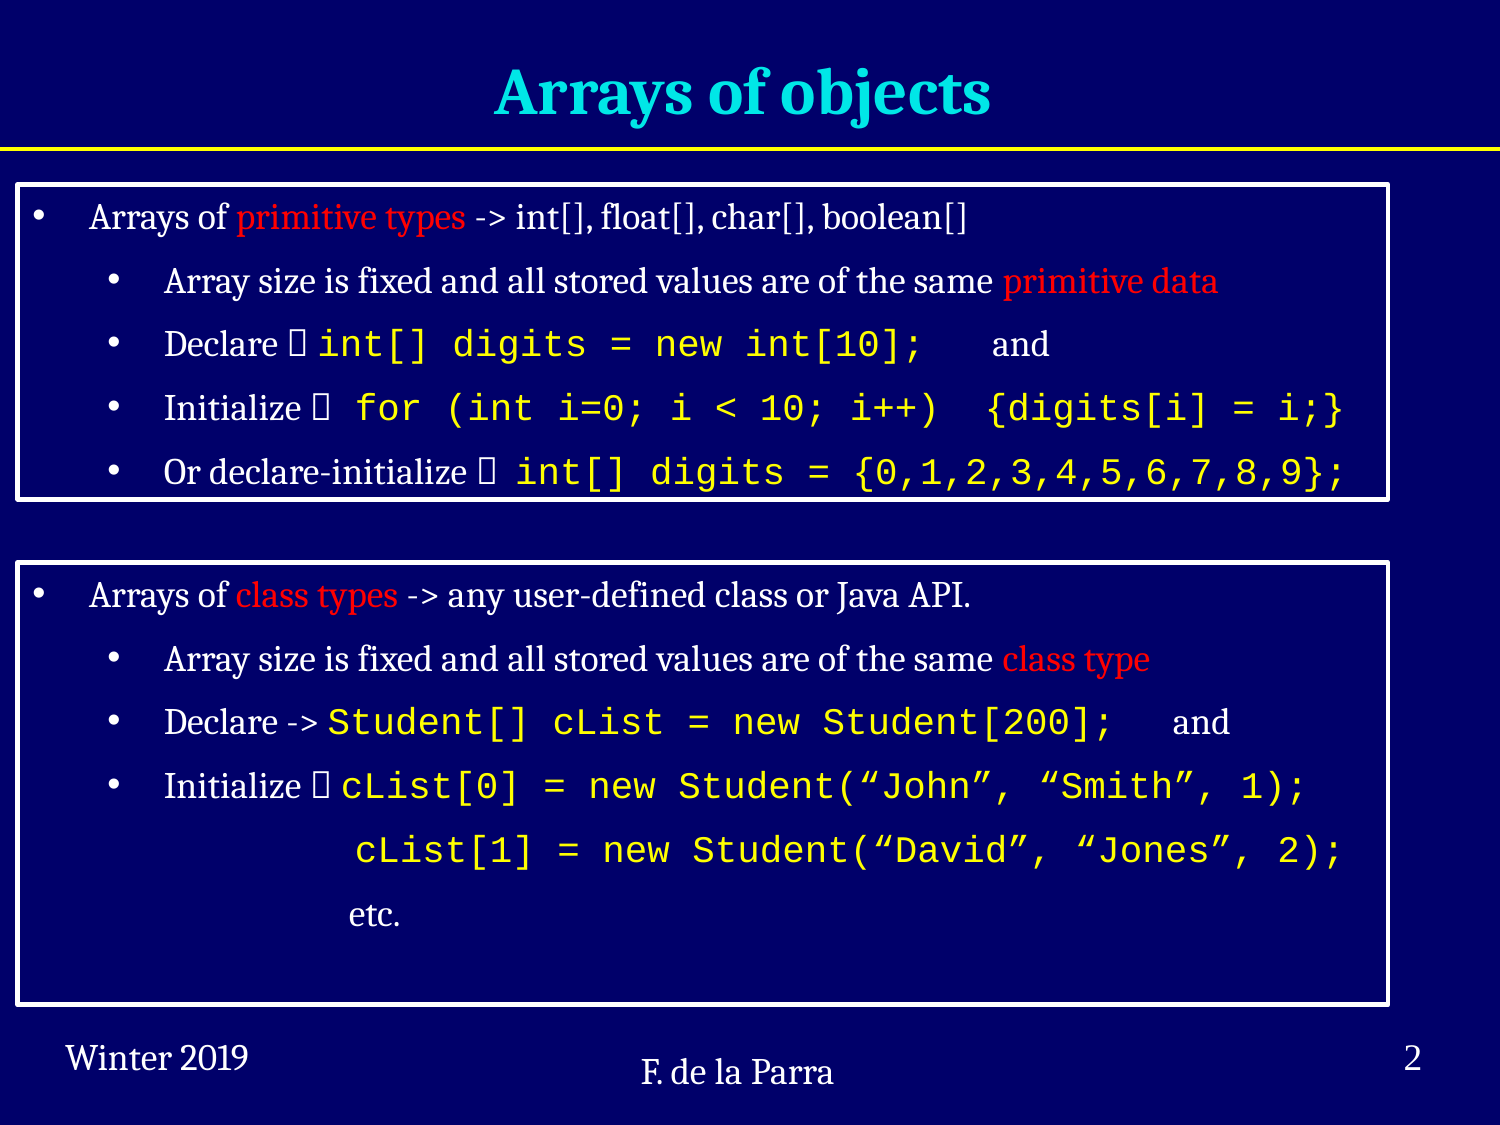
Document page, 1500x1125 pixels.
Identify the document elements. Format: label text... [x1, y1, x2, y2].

text_box Arrays of class types -> any user-defined class or Java API. Array size is fixed and all stored values are of the same class type Declare -> Student[] cList = new Student[200]; and Initialize  cList[0] = new Student(“John”, “Smith”, 1); cList[1] = new Student(“David”, “Jones”, 2); etc. [17, 562, 1388, 1005]
slide_number 2 [1124, 1024, 1438, 1101]
text_box F. de la Parra [625, 1039, 874, 1100]
title Arrays of objects [49, 24, 1438, 147]
slide_number Winter 2019 [49, 1024, 363, 1101]
text_box Arrays of primitive types -> int[], float[], char[], boolean[] Array size is fixed and all stored values are of the same primitive data Declare  int[] digits = new int[10]; and Initialize  for (int i=0; i < 10; i++) {digits[i] = i;} Or declare-initialize  int[] digits = {0,1,2,3,4,5,6,7,8,9}; [17, 184, 1388, 500]
